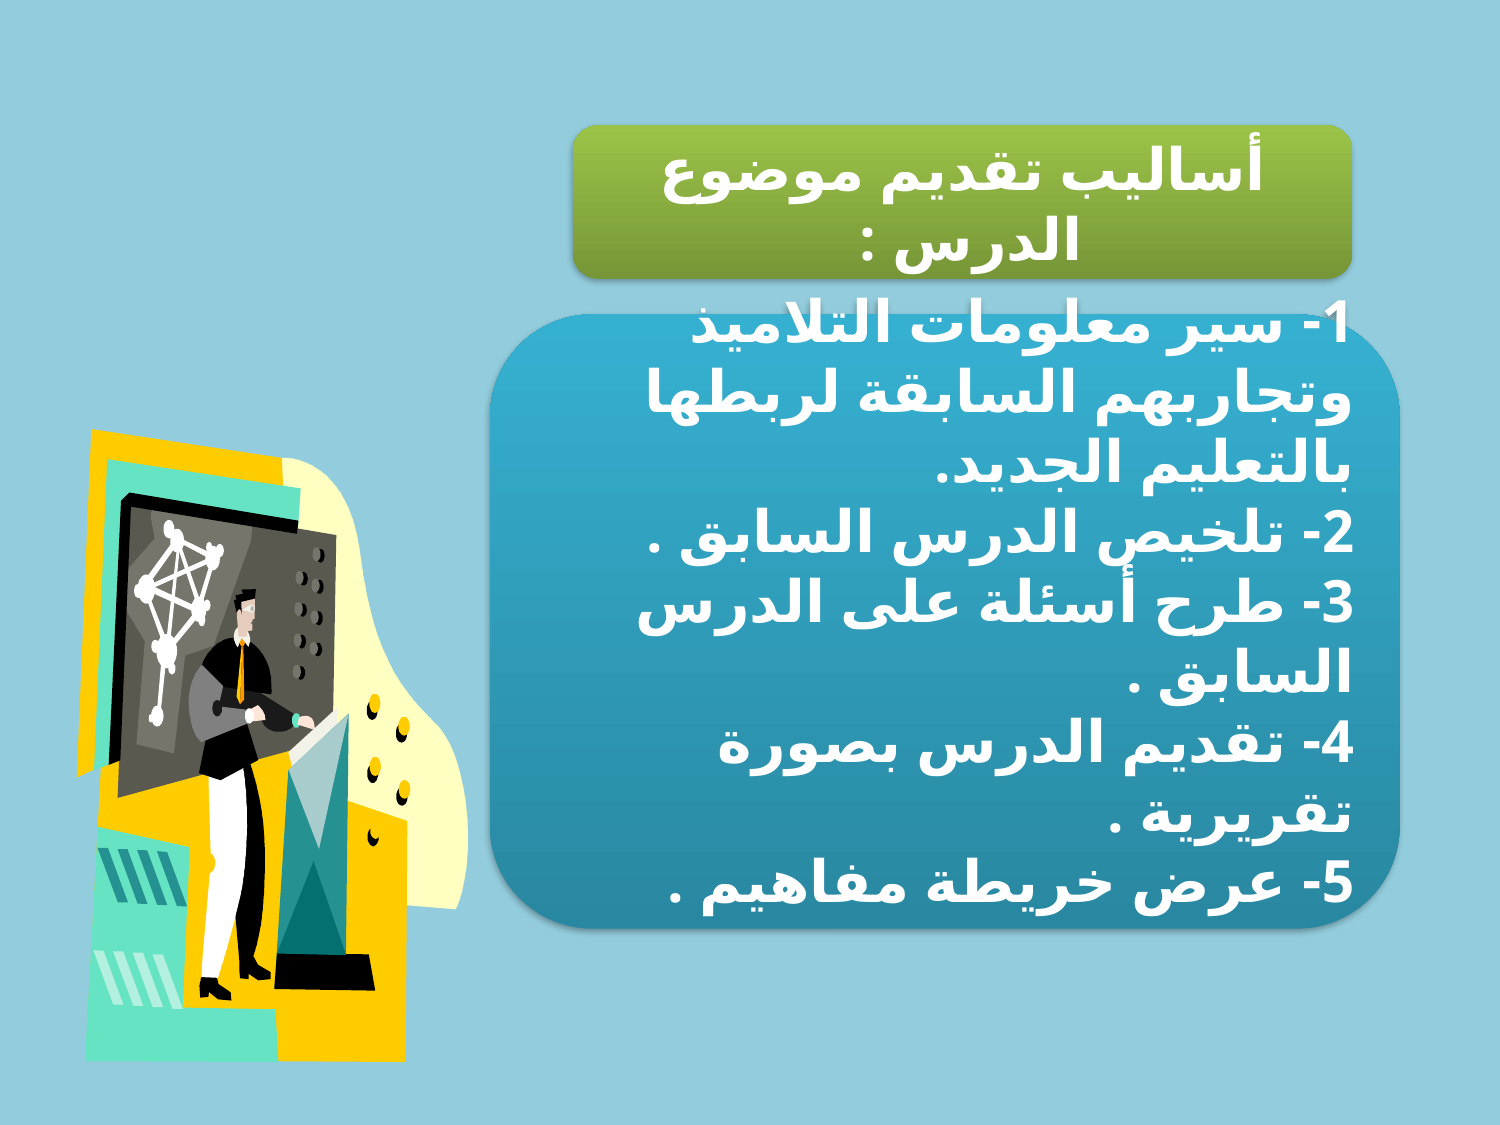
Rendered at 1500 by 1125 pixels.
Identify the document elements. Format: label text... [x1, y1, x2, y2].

text_box أساليب تقديم موضوع الدرس : [572, 125, 1353, 279]
picture [76, 420, 474, 1071]
text_box 1- سير معلومات التلاميذ وتجاربهم السابقة لربطها بالتعليم الجديد. 2- تلخيص الدرس السابق . 3- طرح أسئلة على الدرس السابق . 4- تقديم الدرس بصورة تقريرية . 5- عرض خريطة مفاهيم . [490, 314, 1400, 929]
